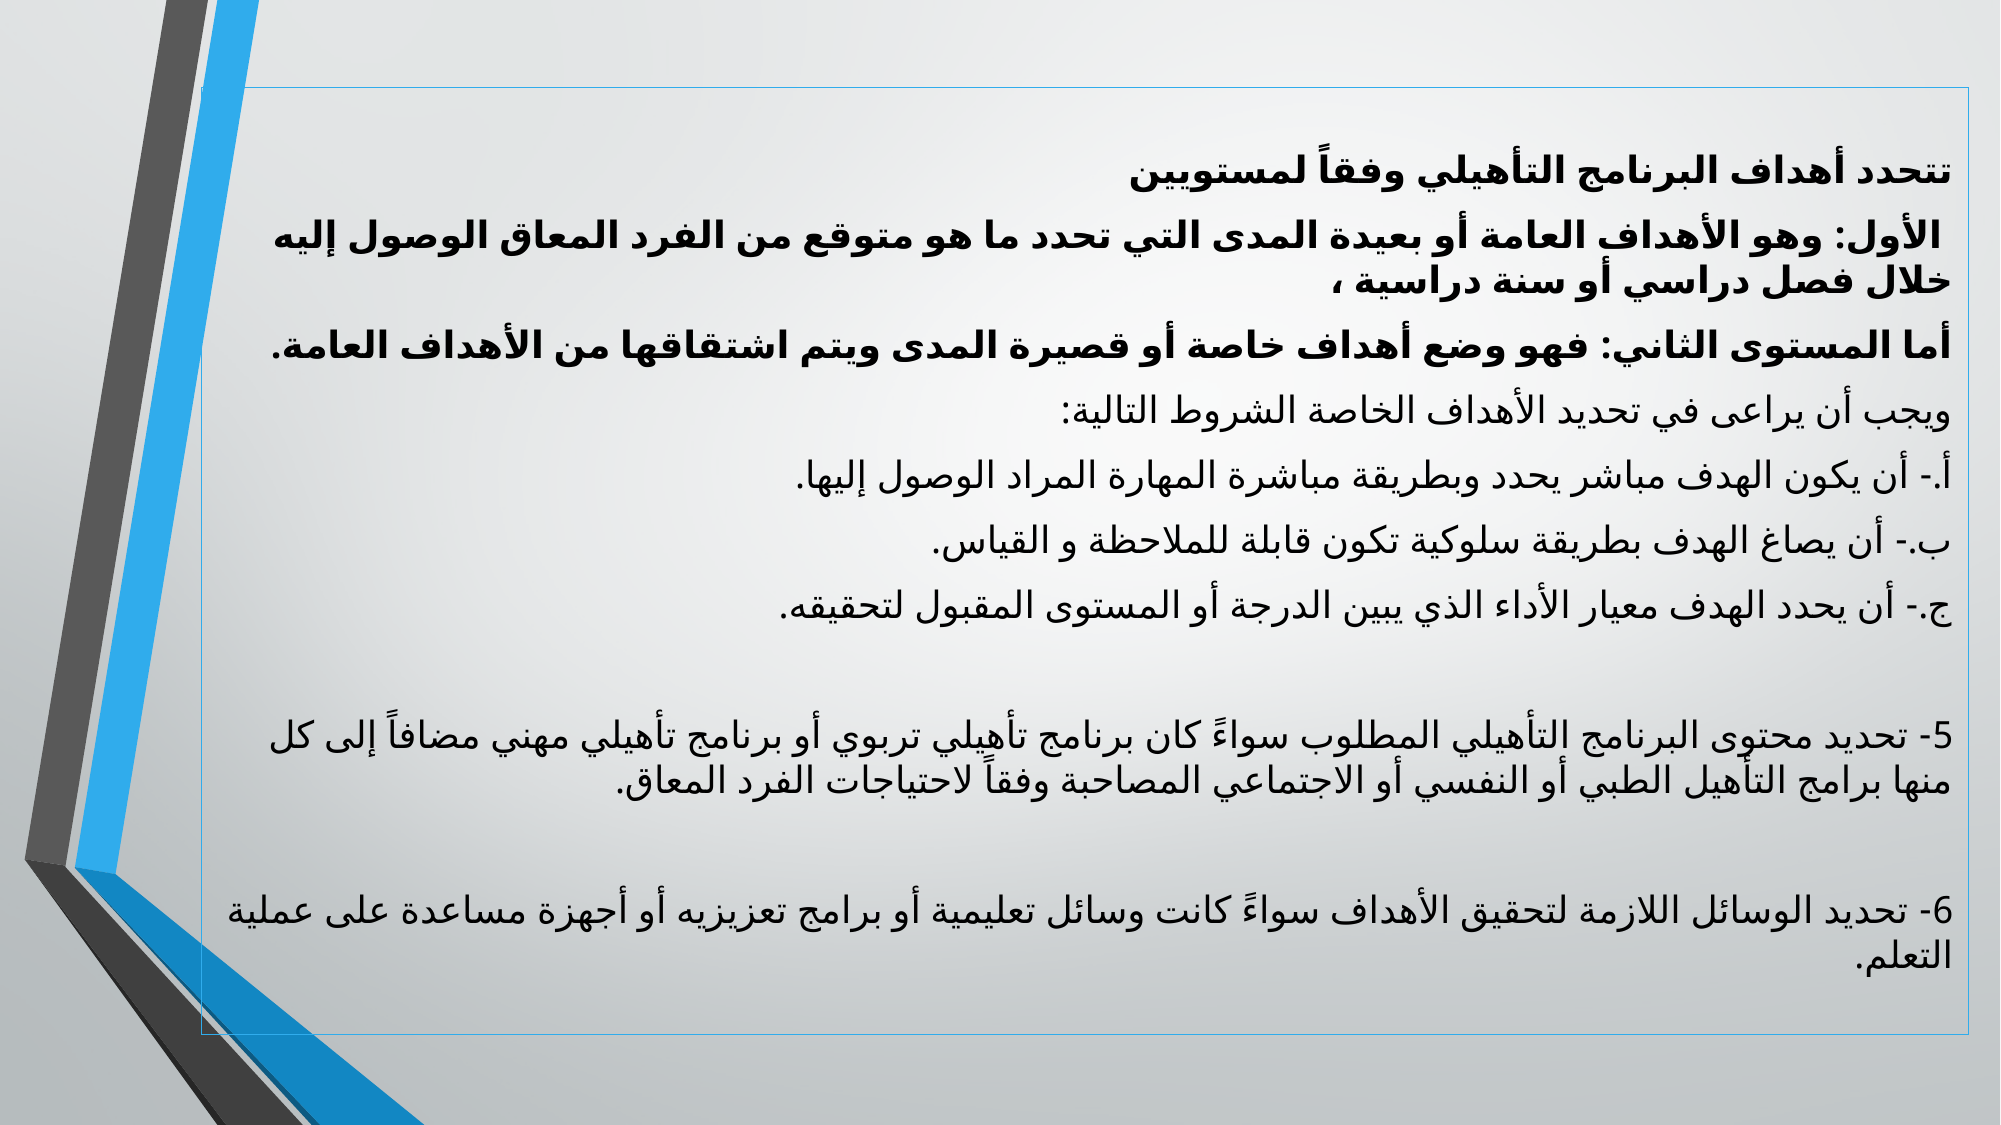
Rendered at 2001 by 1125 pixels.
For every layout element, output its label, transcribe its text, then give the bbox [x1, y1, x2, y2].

list تتحدد أهداف البرنامج التأهيلي وفقاً لمستويين الأول: وهو الأهداف العامة أو بعيدة المدى التي تحدد ما هو متوقع من الفرد المعاق الوصول إليه خلال فصل دراسي أو سنة دراسية ، أما المستوى الثاني: فهو وضع أهداف خاصة أو قصيرة المدى ويتم اشتقاقها من الأهداف العامة. ويجب أن يراعى في تحديد الأهداف الخاصة الشروط التالية: أ.- أن يكون الهدف مباشر يحدد وبطريقة مباشرة المهارة المراد الوصول إليها. ب.- أن يصاغ الهدف بطريقة سلوكية تكون قابلة للملاحظة و القياس. ج.- أن يحدد الهدف معيار الأداء الذي يبين الدرجة أو المستوى المقبول لتحقيقه. 5- تحديد محتوى البرنامج التأهيلي المطلوب سواءً كان برنامج تأهيلي تربوي أو برنامج تأهيلي مهني مضافاً إلى كل منها برامج التأهيل الطبي أو النفسي أو الاجتماعي المصاحبة وفقاً لاحتياجات الفرد المعاق. 6- تحديد الوسائل اللازمة لتحقيق الأهداف سواءً كانت وسائل تعليمية أو برامج تعزيزيه أو أجهزة مساعدة على عملية التعلم. [201, 87, 1969, 1035]
